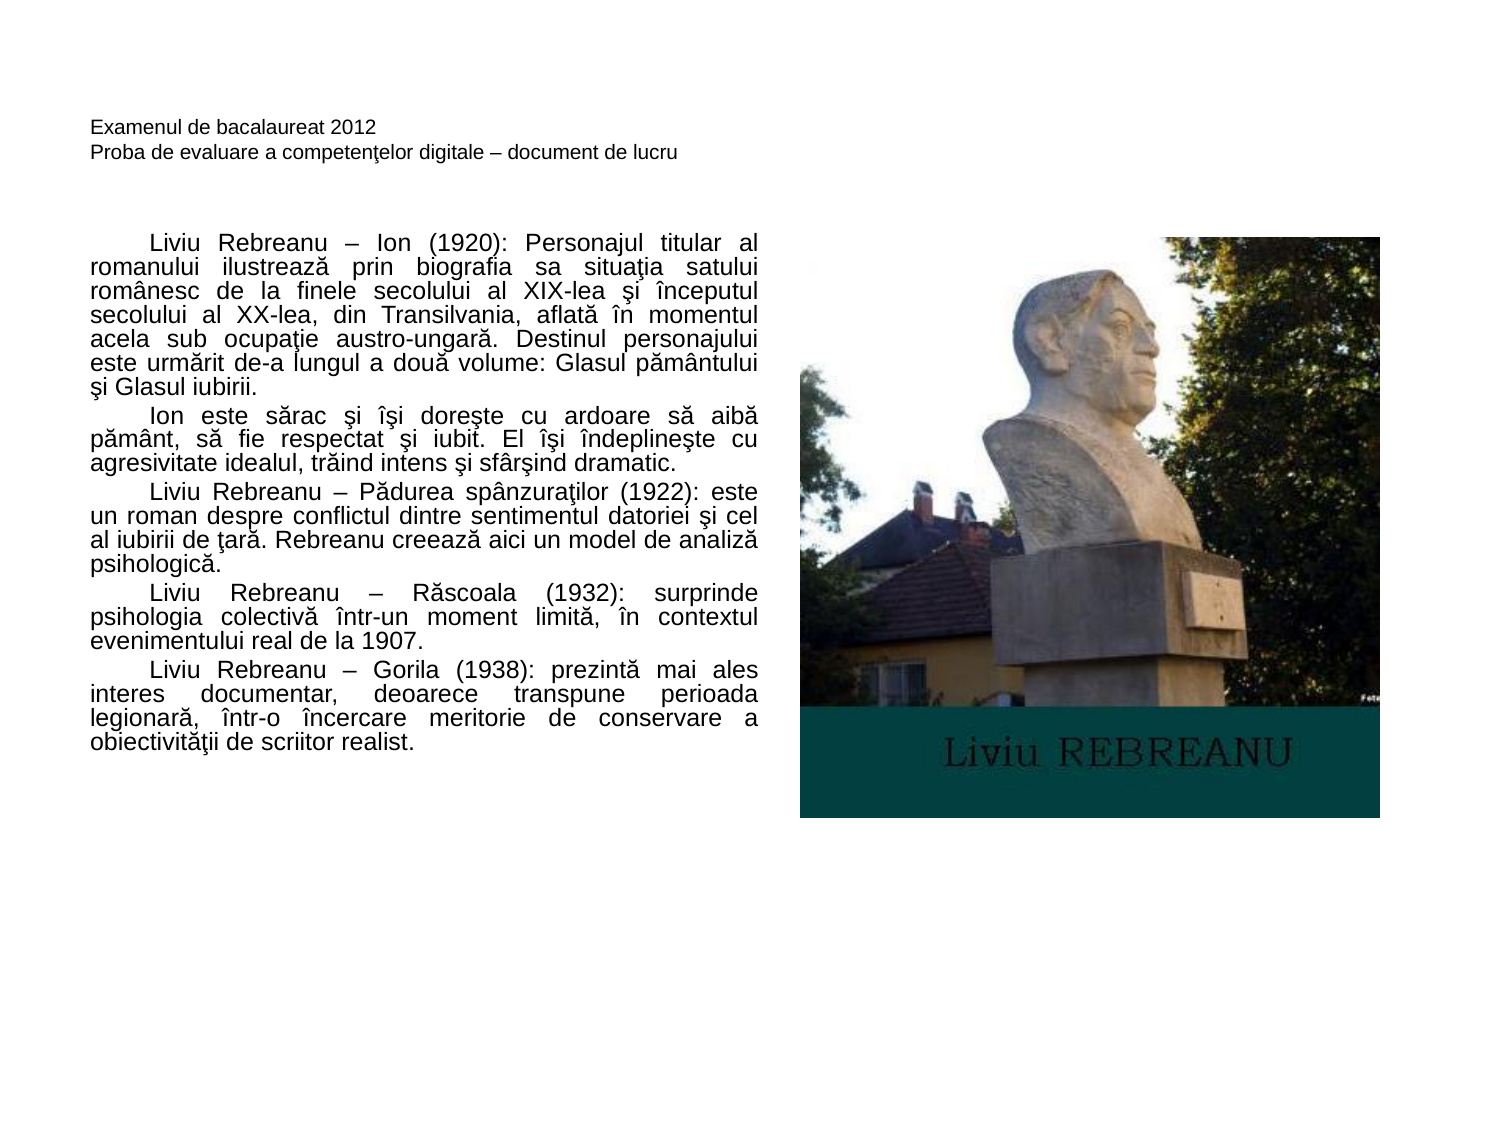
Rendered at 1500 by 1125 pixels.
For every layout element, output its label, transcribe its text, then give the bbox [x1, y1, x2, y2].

title Examenul de bacalaureat 2012 Proba de evaluare a competenţelor digitale – document de lucru [74, 44, 1426, 233]
picture [799, 237, 1380, 818]
list Liviu Rebreanu – Ion (1920): Personajul titular al romanului ilustrează prin biografia sa situaţia satului românesc de la finele secolului al XIX-lea şi începutul secolului al XX-lea, din Transilvania, aflată în momentul acela sub ocupaţie austro-ungară. Destinul personajului este urmărit de-a lungul a două volume: Glasul pământului şi Glasul iubirii. Ion este sărac şi îşi doreşte cu ardoare să aibă pământ, să fie respectat şi iubit. El îşi îndeplineşte cu agresivitate idealul, trăind intens şi sfârşind dramatic. Liviu Rebreanu – Pădurea spânzuraţilor (1922): este un roman despre conflictul dintre sentimentul datoriei şi cel al iubirii de ţară. Rebreanu creează aici un model de analiză psihologică. Liviu Rebreanu – Răscoala (1932): surprinde psihologia colectivă într-un moment limită, în contextul evenimentului real de la 1907. Liviu Rebreanu – Gorila (1938): prezintă mai ales interes documentar, deoarece transpune perioada legionară, într-o încercare meritorie de conservare a obiectivităţii de scriitor realist. [74, 224, 776, 1038]
